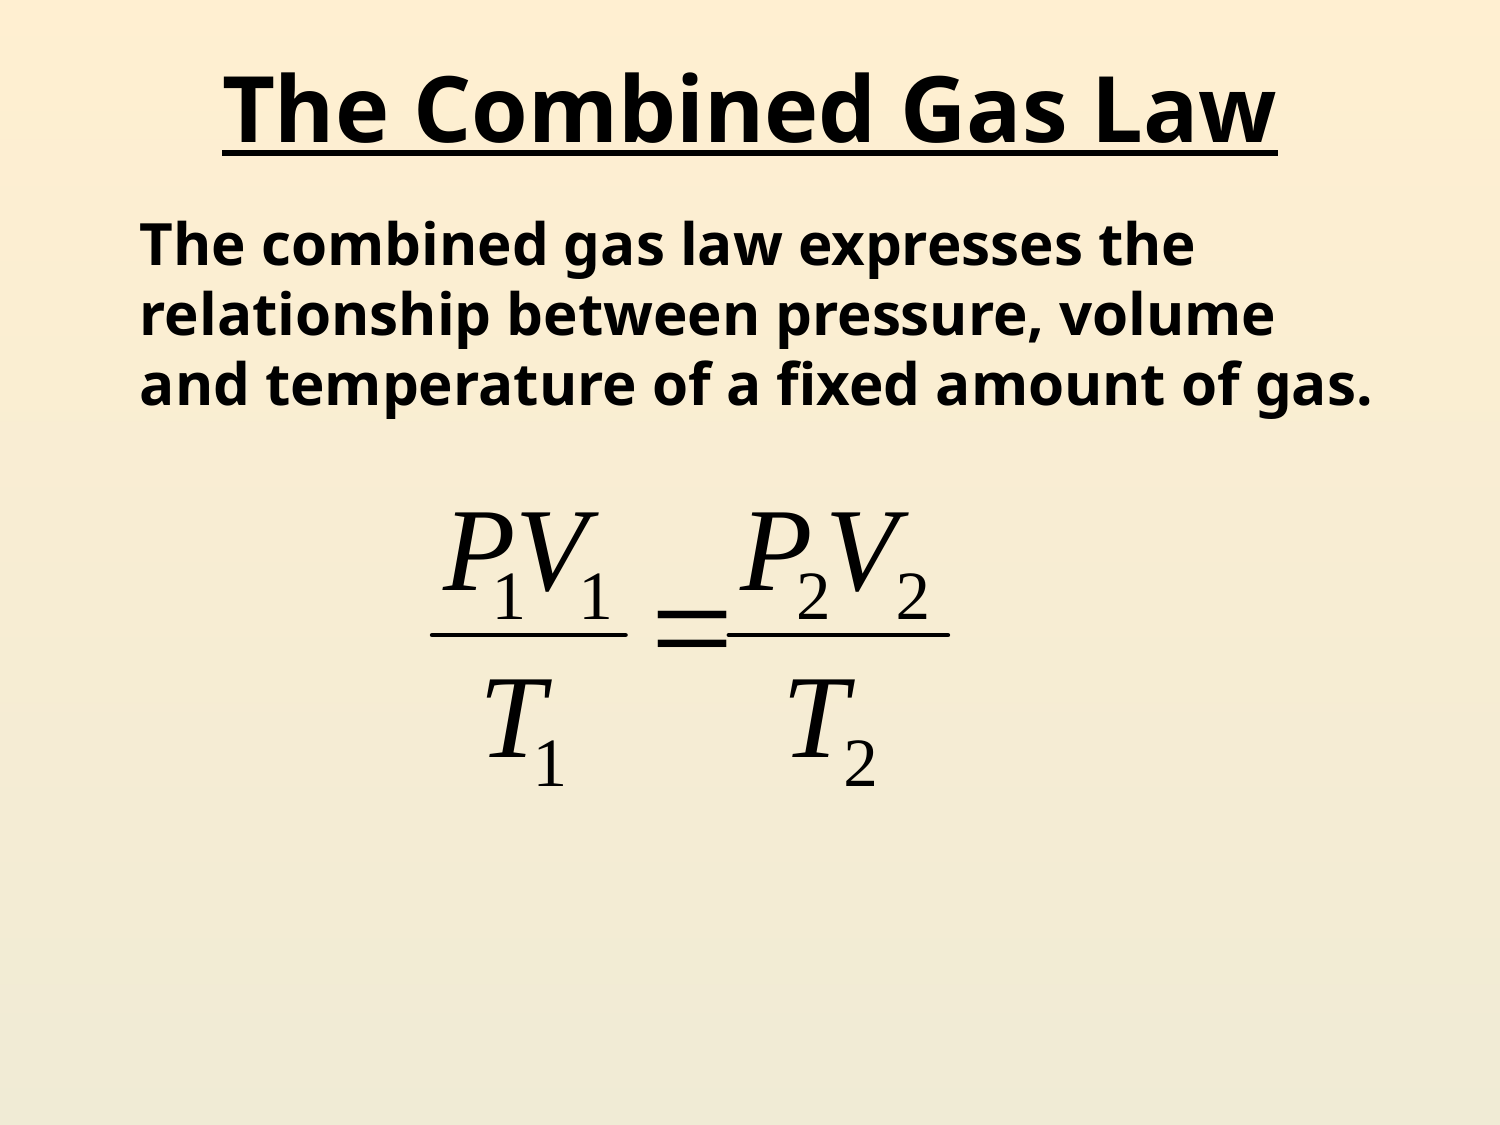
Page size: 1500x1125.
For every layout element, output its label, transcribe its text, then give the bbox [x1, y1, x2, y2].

text_box The combined gas law expresses the relationship between pressure, volume and temperature of a fixed amount of gas. [124, 199, 1400, 425]
title The Combined Gas Law [112, 49, 1388, 163]
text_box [412, 476, 975, 813]
